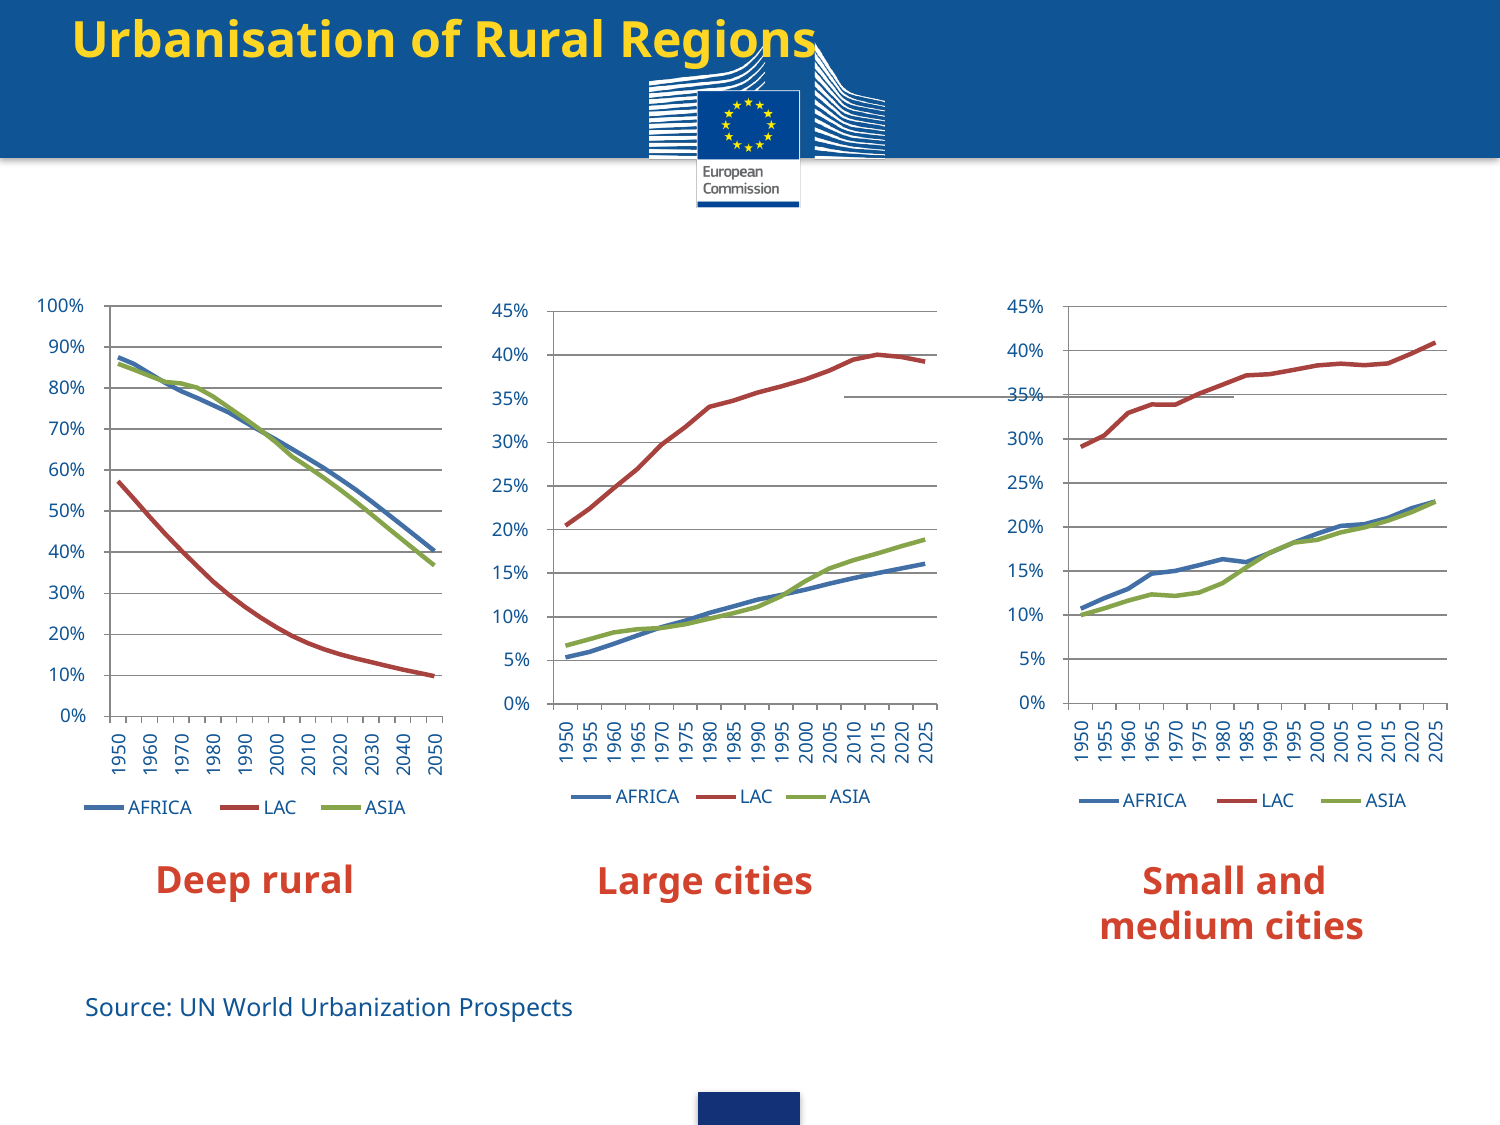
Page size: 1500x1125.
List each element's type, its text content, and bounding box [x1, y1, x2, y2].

text_box 25% [489, 473, 538, 498]
text_box [565, 539, 926, 646]
text_box 40% [46, 540, 95, 565]
text_box [117, 357, 159, 379]
text_box [117, 481, 435, 677]
text_box 1950 1955 1960 1965 1970 1975 1980 1985 1990 1995 2000 2005 2010 2015 2020 2025 [554, 714, 938, 767]
text_box [117, 363, 435, 566]
text_box 45% [489, 299, 538, 324]
text_box [1295, 513, 1396, 542]
text_box 30% [46, 581, 95, 606]
text_box 90% [46, 334, 95, 359]
text_box LAC [1259, 788, 1300, 813]
text_box ASIA [827, 784, 879, 809]
text_box 100% [34, 293, 95, 319]
text_box 10% [1005, 602, 1054, 627]
text_box LAC [737, 784, 779, 809]
text_box 40% [489, 342, 538, 367]
text_box 5% [1017, 646, 1054, 672]
text_box AFRICA [613, 784, 689, 809]
text_box 1950 1955 1960 1965 1970 1975 1980 1985 1990 1995 2000 2005 2010 2015 2020 2025 [1069, 713, 1448, 766]
text_box 80% [46, 375, 95, 401]
text_box 15% [489, 560, 538, 585]
text_box 40% [1005, 338, 1054, 363]
text_box [758, 563, 926, 608]
text_box 50% [46, 499, 95, 524]
text_box [565, 617, 721, 658]
text_box LAC [261, 795, 303, 820]
text_box 45% [1005, 294, 1054, 319]
text_box 0% [1017, 691, 1054, 716]
text_box [269, 435, 435, 551]
text_box 15% [1005, 558, 1054, 583]
text_box 30% [489, 429, 538, 455]
text_box 20% [1005, 514, 1054, 539]
text_box 10% [46, 663, 95, 688]
text_box ASIA [1363, 788, 1414, 813]
text_box [1080, 550, 1273, 609]
text_box AFRICA [126, 795, 201, 820]
text_box Source: UN World Urbanization Prospects [83, 991, 608, 1023]
text_box Large cities [594, 857, 843, 904]
text_box Urbanisation of Rural Regions [56, 0, 833, 75]
text_box [1080, 501, 1436, 616]
text_box ASIA [363, 795, 414, 820]
text_box [565, 354, 926, 526]
text_box 0% [501, 691, 539, 716]
text_box 0% [58, 704, 95, 729]
text_box 35% [1005, 382, 1054, 407]
text_box 5% [501, 648, 539, 673]
text_box 30% [1005, 426, 1054, 451]
text_box 60% [46, 457, 95, 483]
text_box Small and medium cities [1097, 857, 1396, 949]
text_box 1950 1960 1970 1980 1990 2000 2010 2020 2030 2040 2050 [106, 726, 448, 779]
text_box 35% [489, 386, 538, 411]
text_box AFRICA [1120, 788, 1196, 813]
text_box Deep rural [153, 855, 380, 902]
text_box 20% [46, 622, 95, 647]
text_box 25% [1005, 470, 1054, 495]
text_box 20% [489, 517, 538, 542]
picture [649, 42, 885, 208]
text_box 70% [46, 416, 95, 442]
text_box [1080, 342, 1436, 447]
text_box 10% [489, 604, 538, 629]
